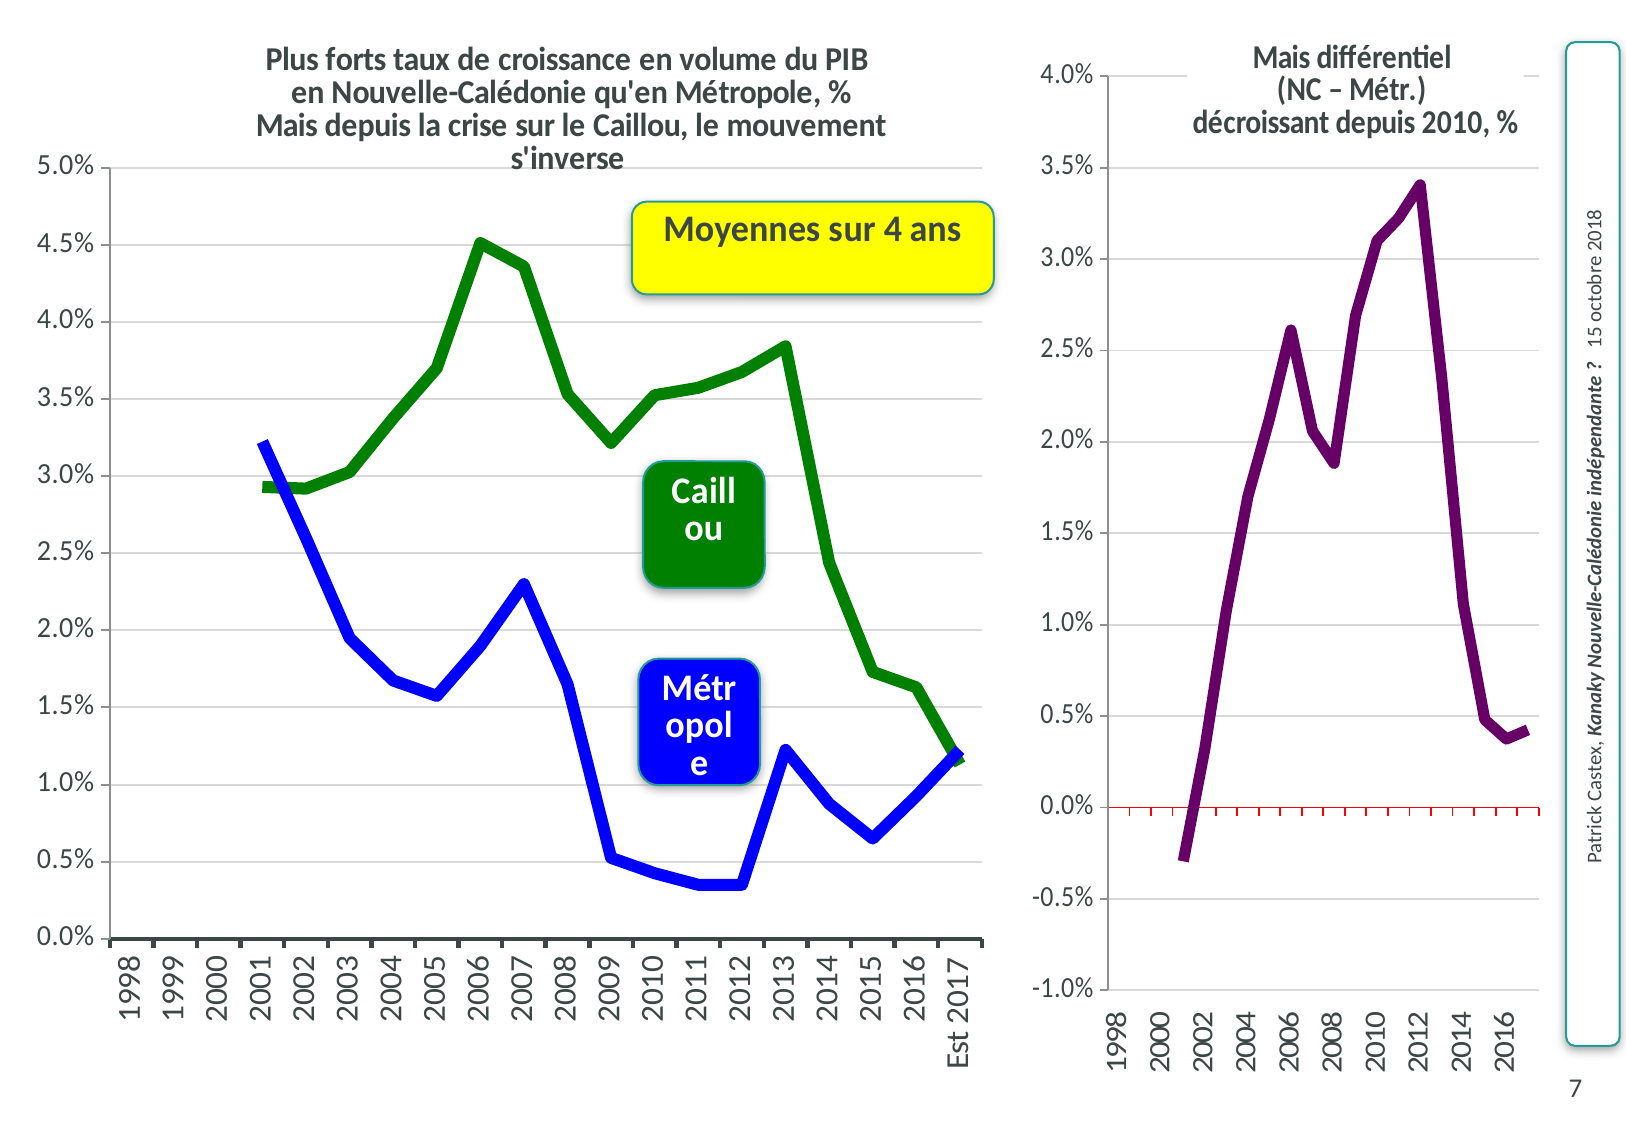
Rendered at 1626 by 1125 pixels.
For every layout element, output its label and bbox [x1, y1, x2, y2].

chart [36, 32, 1006, 1099]
chart [1031, 32, 1547, 1099]
